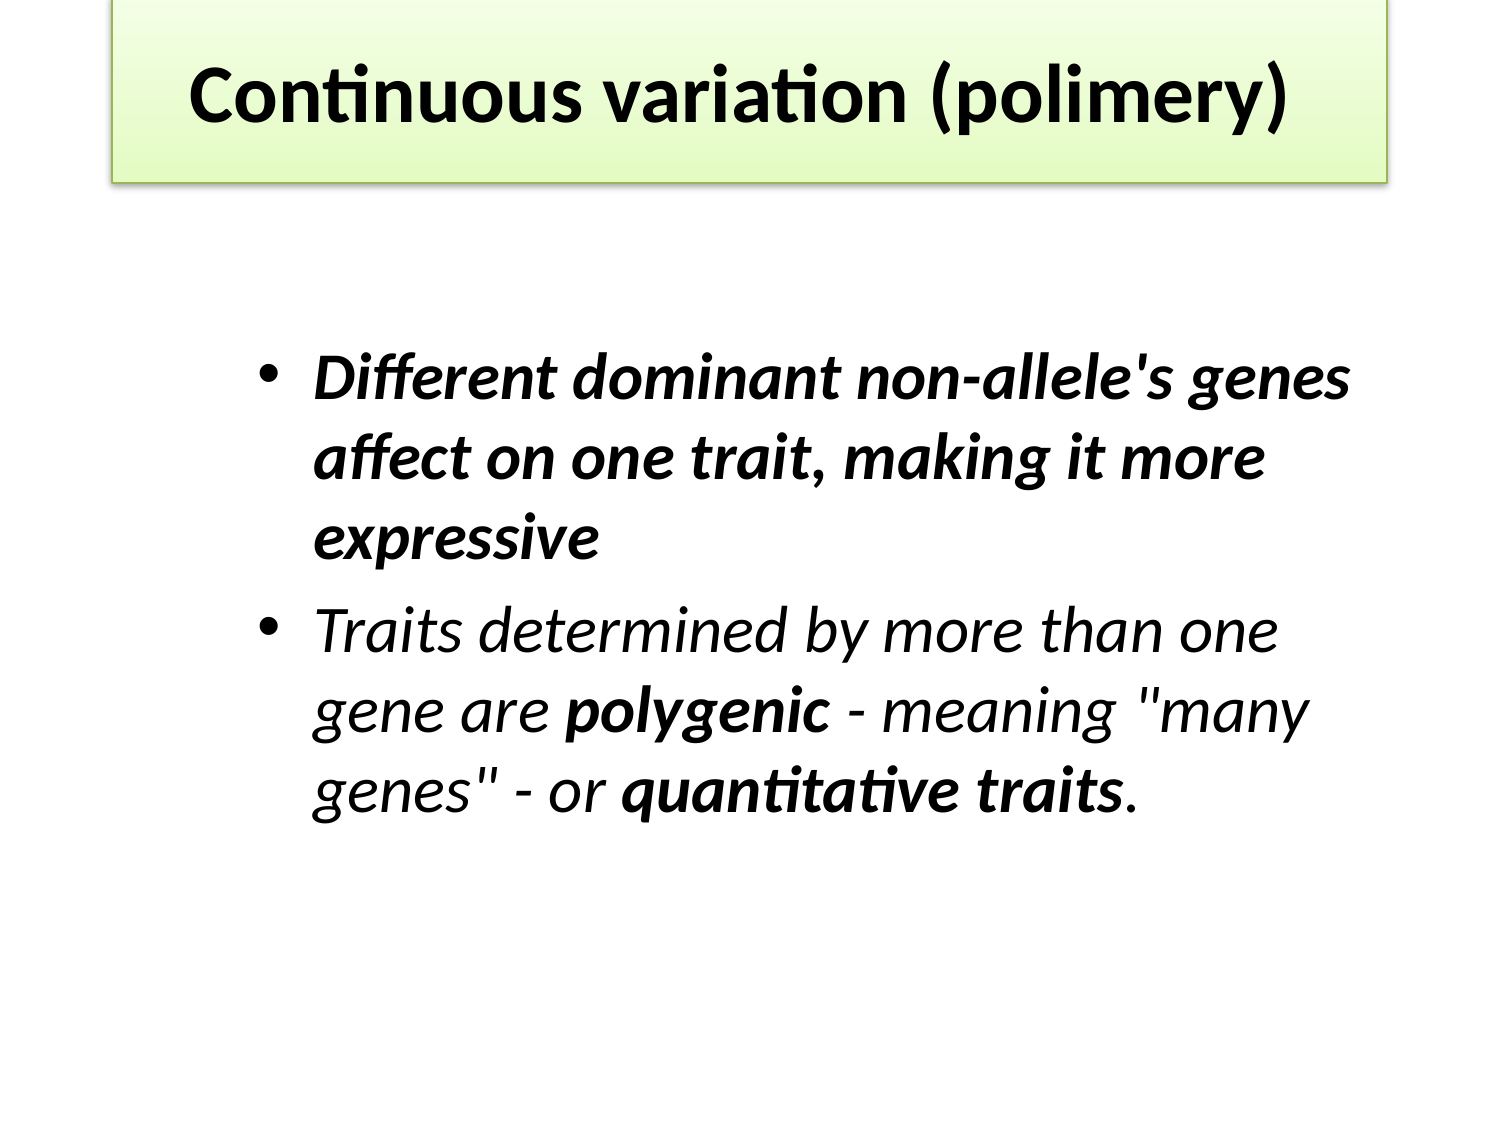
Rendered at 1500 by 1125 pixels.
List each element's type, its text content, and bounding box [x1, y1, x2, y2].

list Different dominant non-allele's genes affect on one trait, making it more expressive Traits determined by more than one gene are polygenic - meaning "many genes" - or quantitative traits. [242, 324, 1388, 1000]
title Continuous variation (polimery) [111, 0, 1388, 184]
